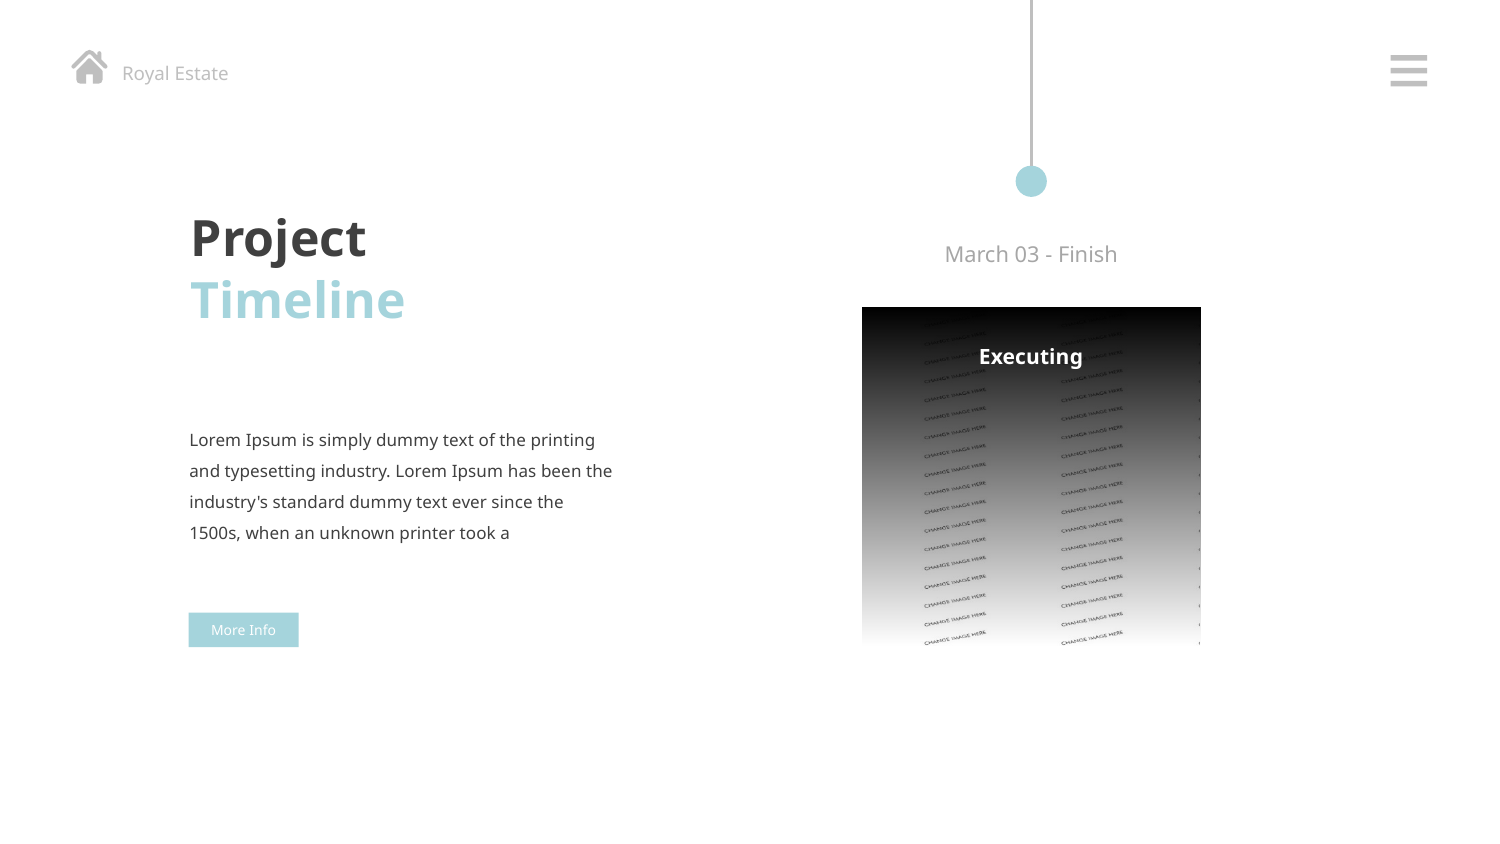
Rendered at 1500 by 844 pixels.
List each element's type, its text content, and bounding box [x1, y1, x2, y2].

text_box More Info [188, 611, 300, 648]
text_box [1014, 164, 1048, 198]
text_box Lorem Ipsum is simply dummy text of the printing and typesetting industry. Lorem Ipsum has been the industry's standard dummy text ever since the 1500s, when an unknown printer took a [174, 411, 633, 550]
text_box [1390, 55, 1428, 87]
text_box Project Timeline [176, 196, 518, 337]
picture [862, 307, 1200, 646]
text_box March 03 - Finish [923, 233, 1139, 275]
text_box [71, 49, 262, 92]
